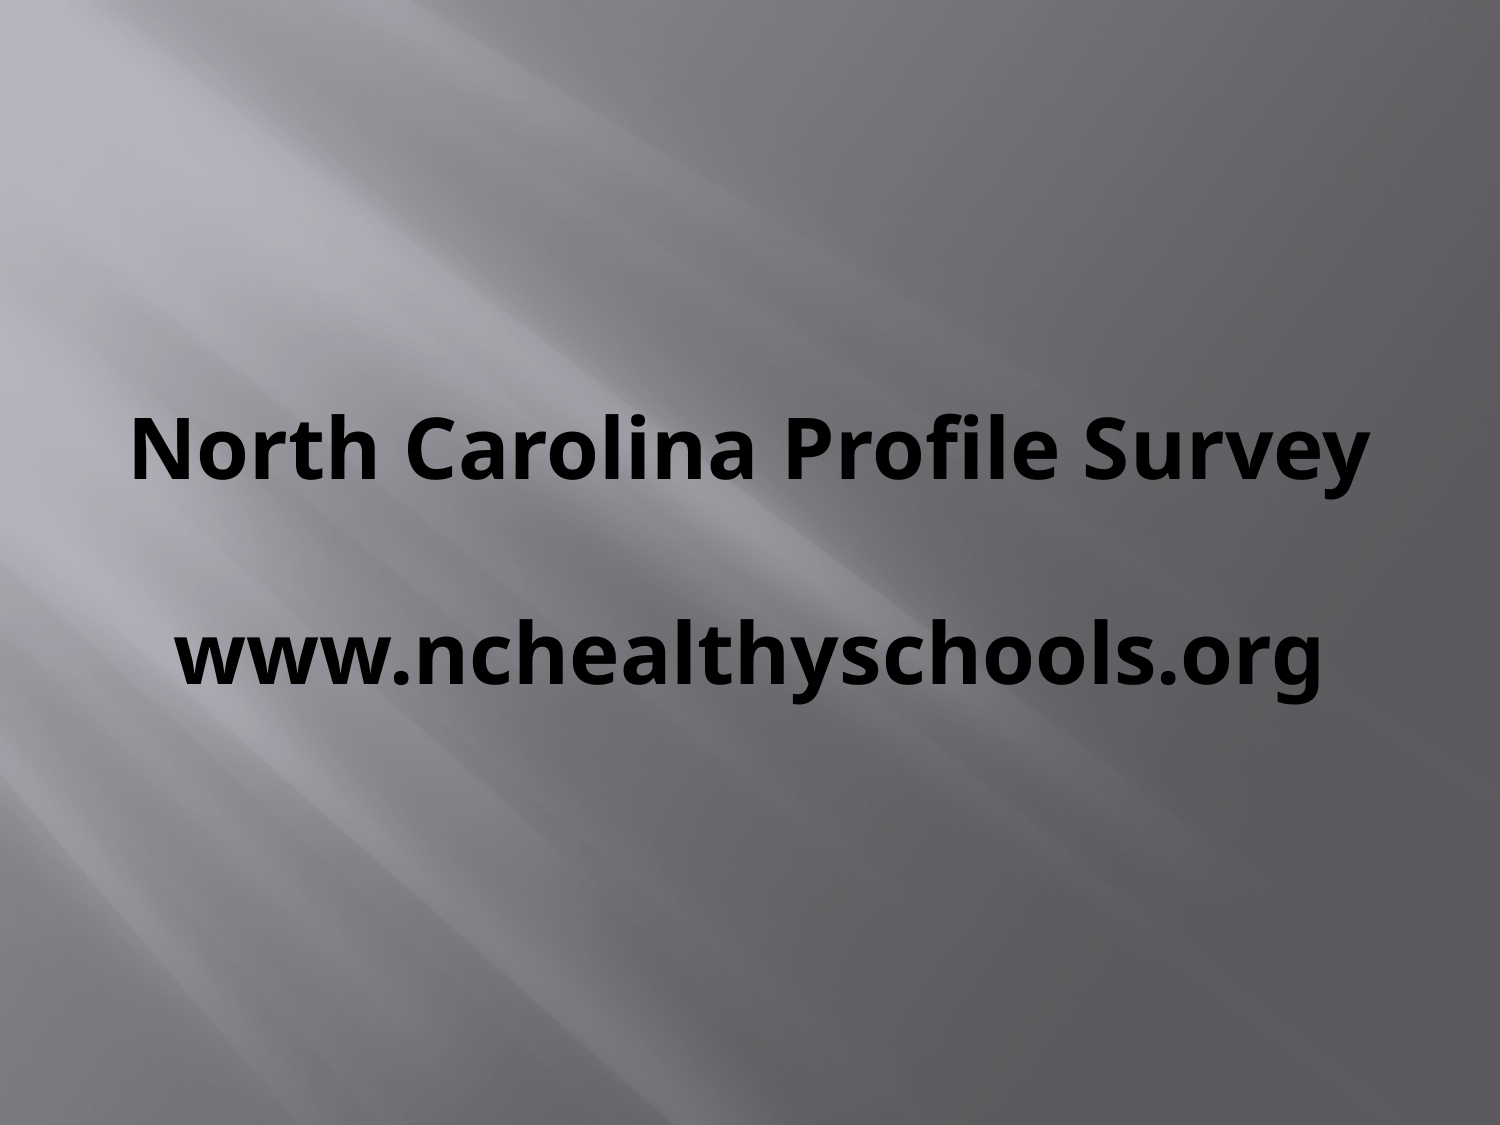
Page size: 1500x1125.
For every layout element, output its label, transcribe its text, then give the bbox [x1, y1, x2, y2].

title North Carolina Profile Survey www.nchealthyschools.org [75, 45, 1425, 1050]
